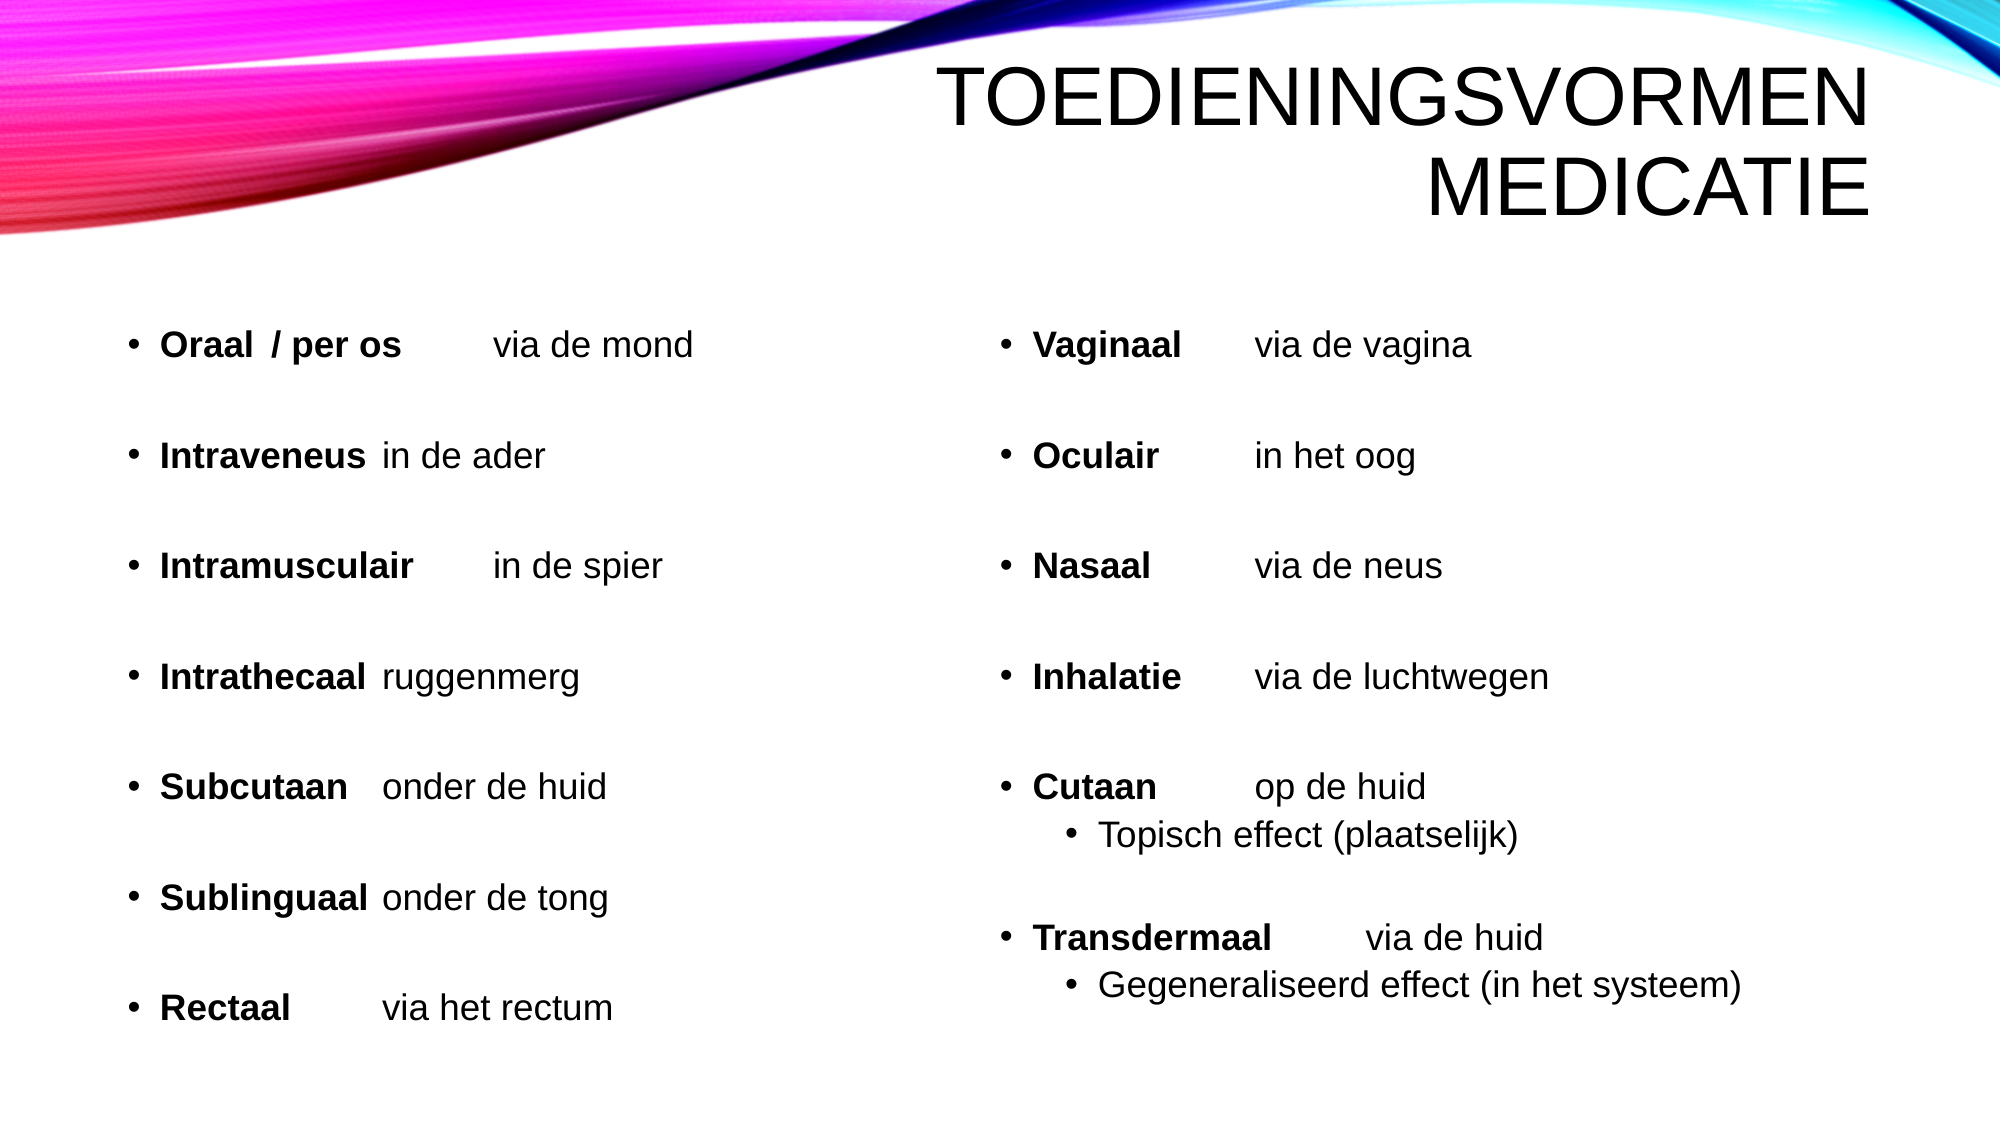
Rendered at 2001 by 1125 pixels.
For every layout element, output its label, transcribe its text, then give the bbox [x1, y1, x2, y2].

title Toedieningsvormen medicatie [474, 37, 1888, 250]
picture [1890, 0, 2000, 75]
picture [1910, 0, 2000, 45]
picture [0, 0, 2000, 237]
list Oraal / per os via de mond Intraveneus in de ader Intramusculair in de spier Intrathecaal ruggenmerg Subcutaan onder de huid Sublinguaal onder de tong Rectaal via het rectum Vaginaal via de vagina Oculair in het oog Nasaal via de neus Inhalatie via de luchtwegen Cutaan op de huid Topisch effect (plaatselijk) Transdermaal via de huid Gegeneraliseerd effect (in het systeem) [112, 318, 1888, 1097]
